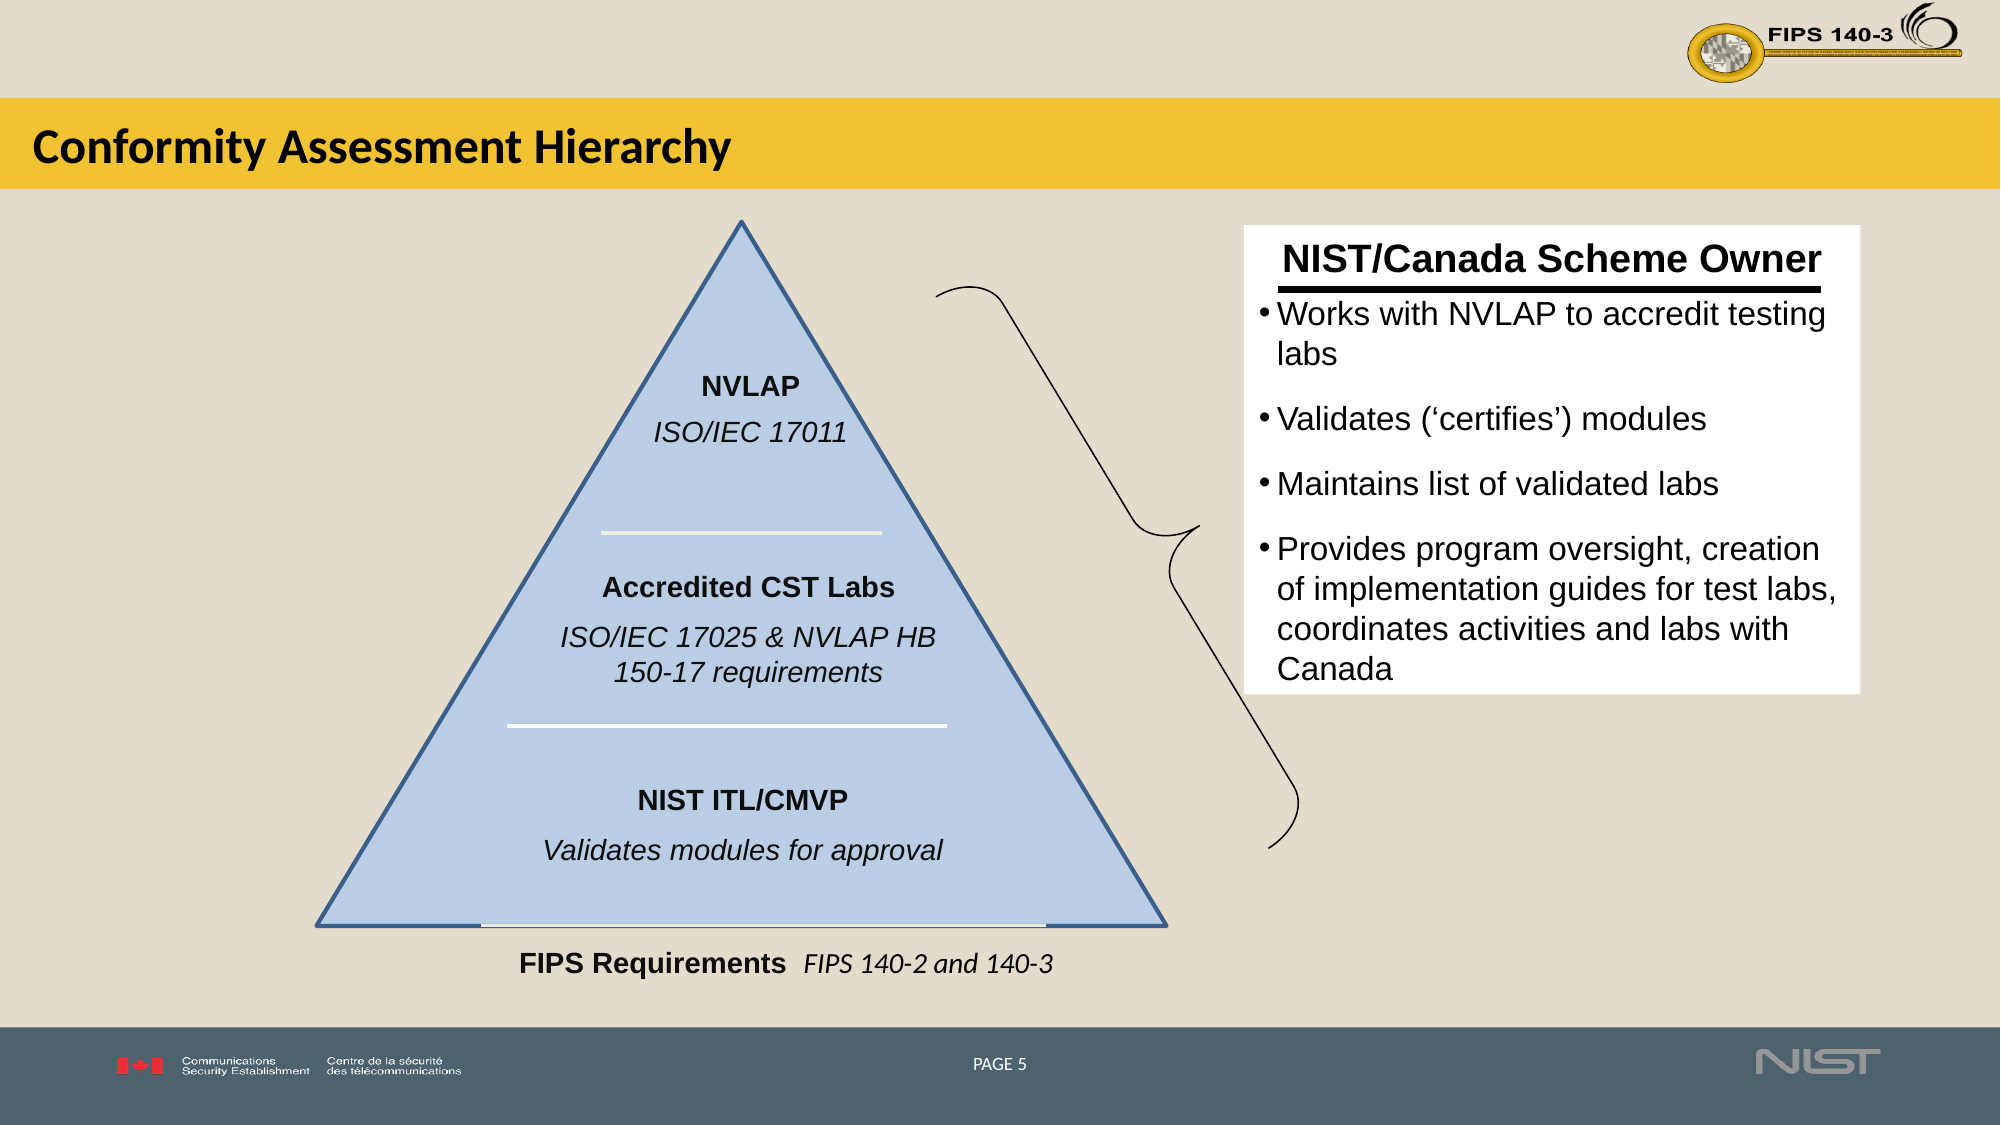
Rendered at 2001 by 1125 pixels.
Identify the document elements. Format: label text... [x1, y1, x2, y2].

title Conformity Assessment Hierarchy [0, 97, 2000, 189]
picture [117, 1057, 461, 1076]
text_box [534, 456, 949, 560]
text_box [314, 581, 1169, 929]
picture [1748, 1043, 1886, 1079]
text_box NIST ITL/CMVP Validates modules for approval [493, 773, 974, 874]
text_box FIPS Requirements FIPS 140-2 and 140-3 [414, 937, 1139, 987]
text_box Accredited CST Labs ISO/IEC 17025 & NVLAP HB 150-17 requirements [517, 560, 961, 696]
text_box NIST/Canada Scheme Owner Works with NVLAP to accredit testing labs Validates (‘certifies’) modules Maintains list of validated labs Provides program oversight, creation of implementation guides for test labs, coordinates activities and labs with Canada [1242, 223, 1863, 696]
text_box NVLAP ISO/IEC 17011 [596, 363, 887, 456]
picture [1672, 0, 2000, 97]
text_box [653, 219, 830, 363]
text_box [935, 286, 1300, 849]
